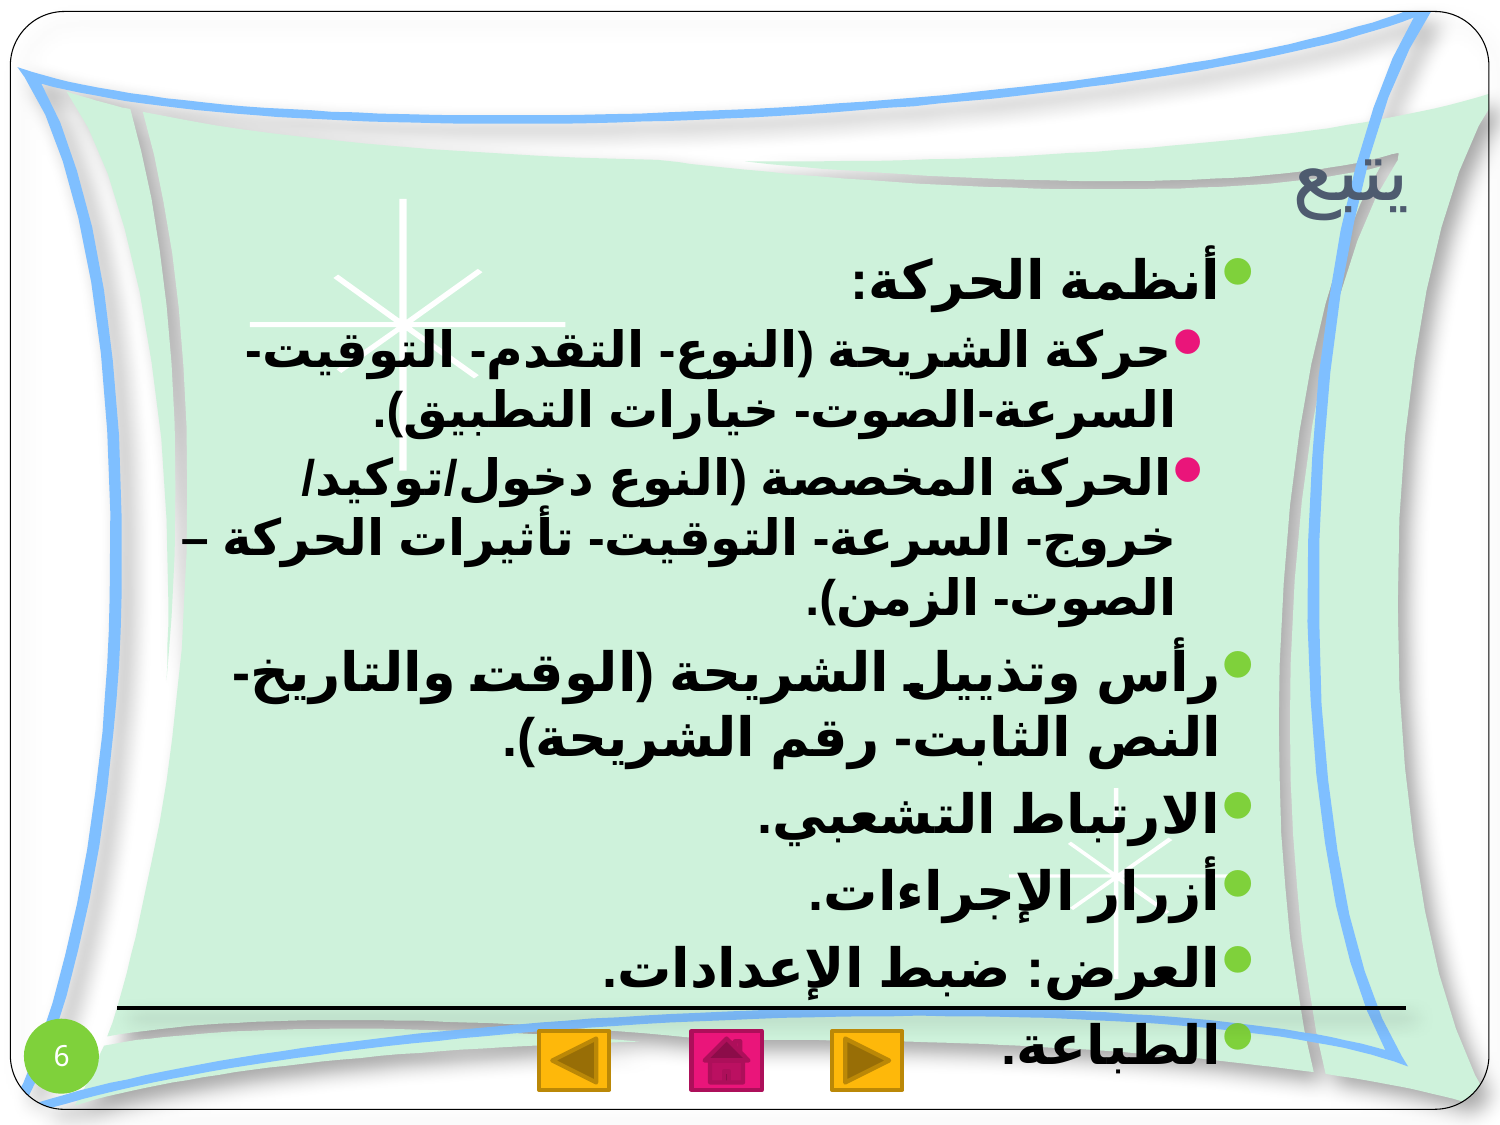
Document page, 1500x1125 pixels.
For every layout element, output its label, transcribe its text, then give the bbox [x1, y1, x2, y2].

text_box [689, 1029, 764, 1092]
text_box [830, 1029, 904, 1092]
slide_number 6 [23, 1018, 99, 1094]
list أنظمة الحركة: حركة الشريحة (النوع- التقدم- التوقيت- السرعة-الصوت- خيارات التطبيق). الحركة المخصصة (النوع دخول/توكيد/ خروج- السرعة- التوقيت- تأثيرات الحركة – الصوت- الزمن). رأس وتذييل الشريحة (الوقت والتاريخ- النص الثابت- رقم الشريحة). الارتباط التشعبي. أزرار الإجراءات. العرض: ضبط الإعدادات. الطباعة. [149, 237, 1282, 988]
text_box [537, 1029, 611, 1092]
title يتبع [149, 44, 1426, 233]
